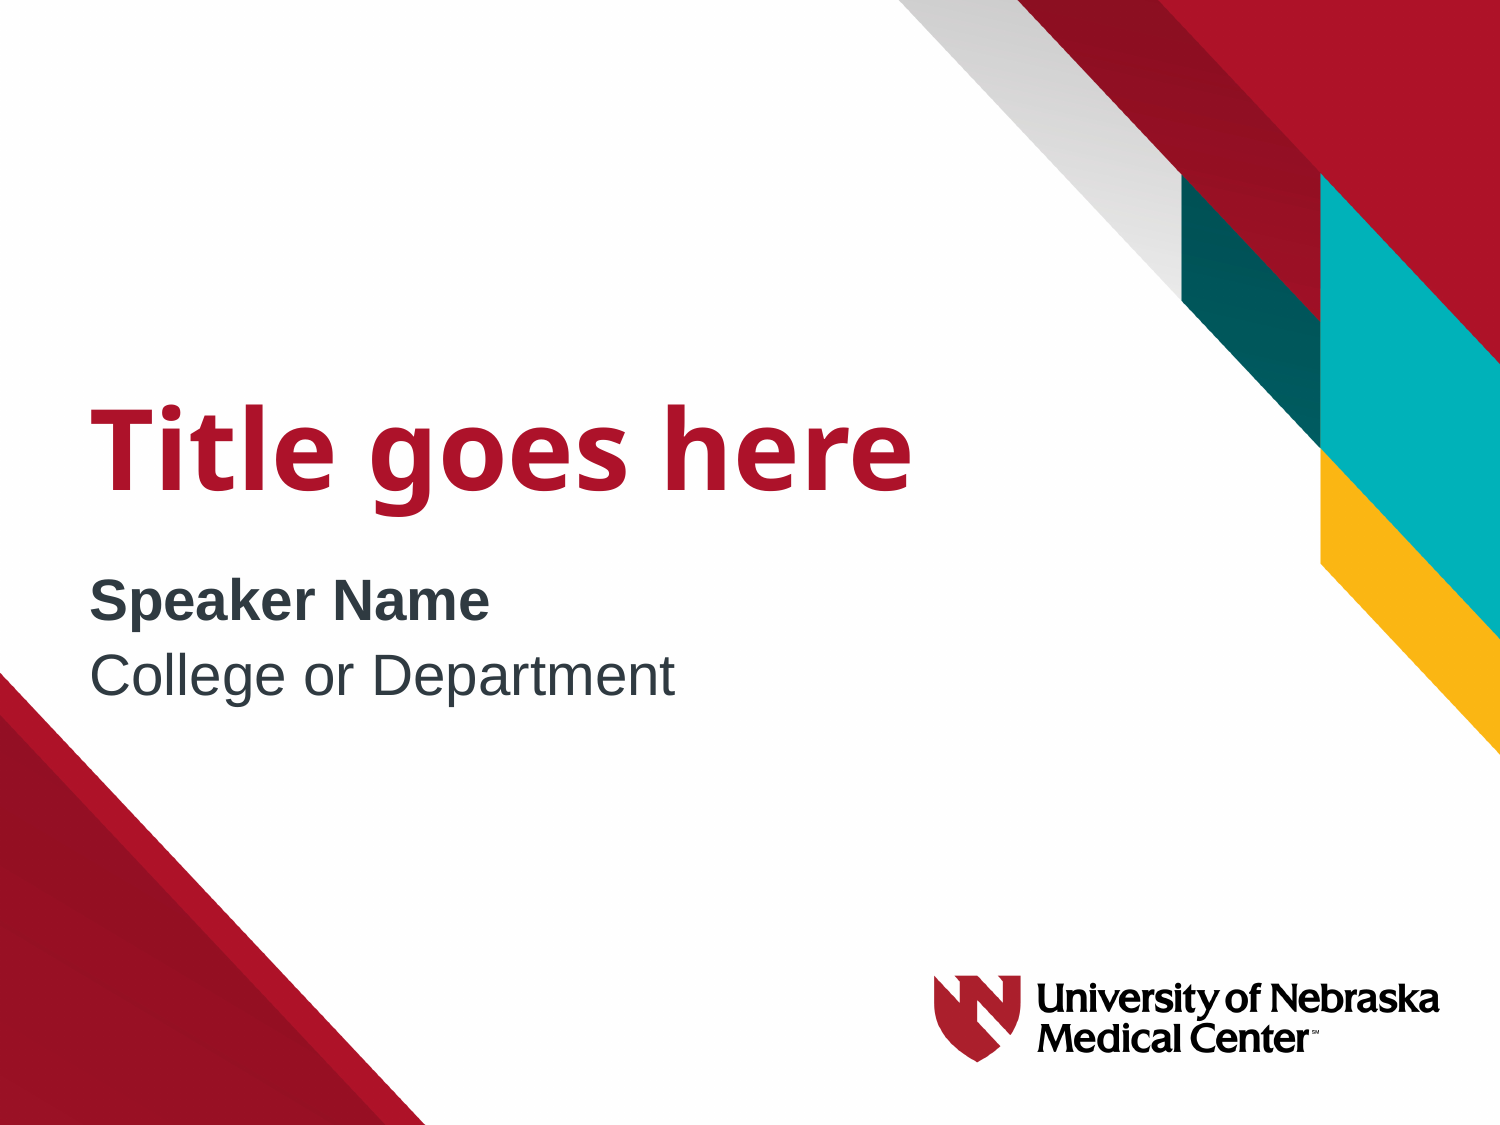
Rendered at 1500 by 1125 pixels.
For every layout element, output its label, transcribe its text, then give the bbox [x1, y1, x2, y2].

title Title goes here [74, 204, 1238, 512]
subtitle Speaker Name College or Department [74, 562, 1238, 845]
picture [0, 0, 1500, 1125]
